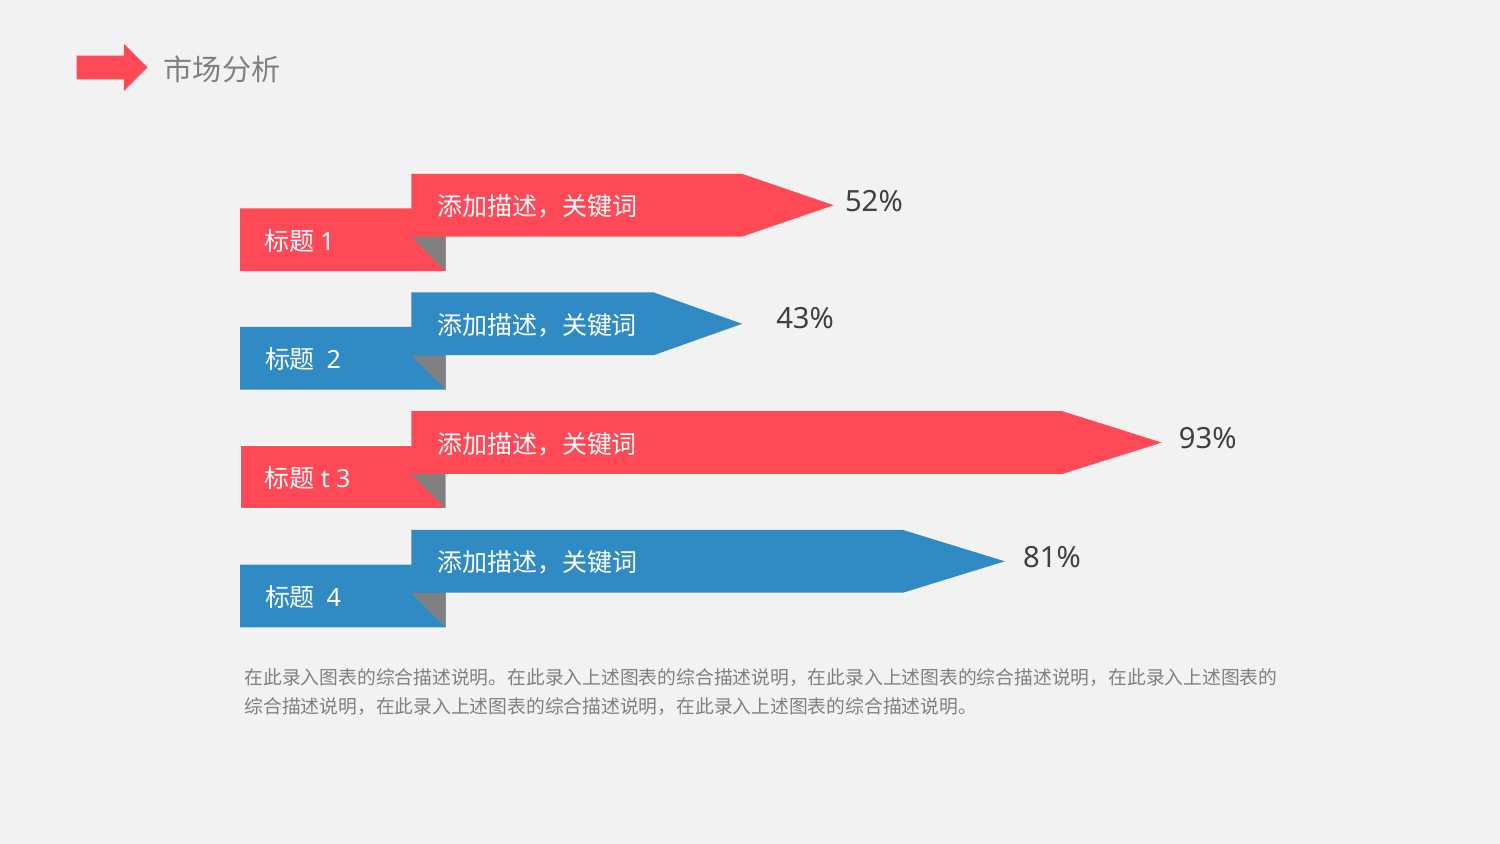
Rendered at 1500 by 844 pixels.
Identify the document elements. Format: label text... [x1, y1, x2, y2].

text_box 81% [1011, 532, 1093, 579]
text_box 43% [765, 293, 903, 340]
text_box 在此录入图表的综合描述说明。在此录入上述图表的综合描述说明，在此录入上述图表的综合描述说明，在此录入上述图表的综合描述说明，在此录入上述图表的综合描述说明，在此录入上述图表的综合描述说明。 [236, 654, 1296, 722]
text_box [239, 292, 743, 391]
text_box 52% [838, 176, 971, 223]
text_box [239, 529, 1006, 628]
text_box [239, 410, 1162, 509]
text_box 93% [1167, 413, 1249, 460]
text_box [239, 173, 834, 272]
